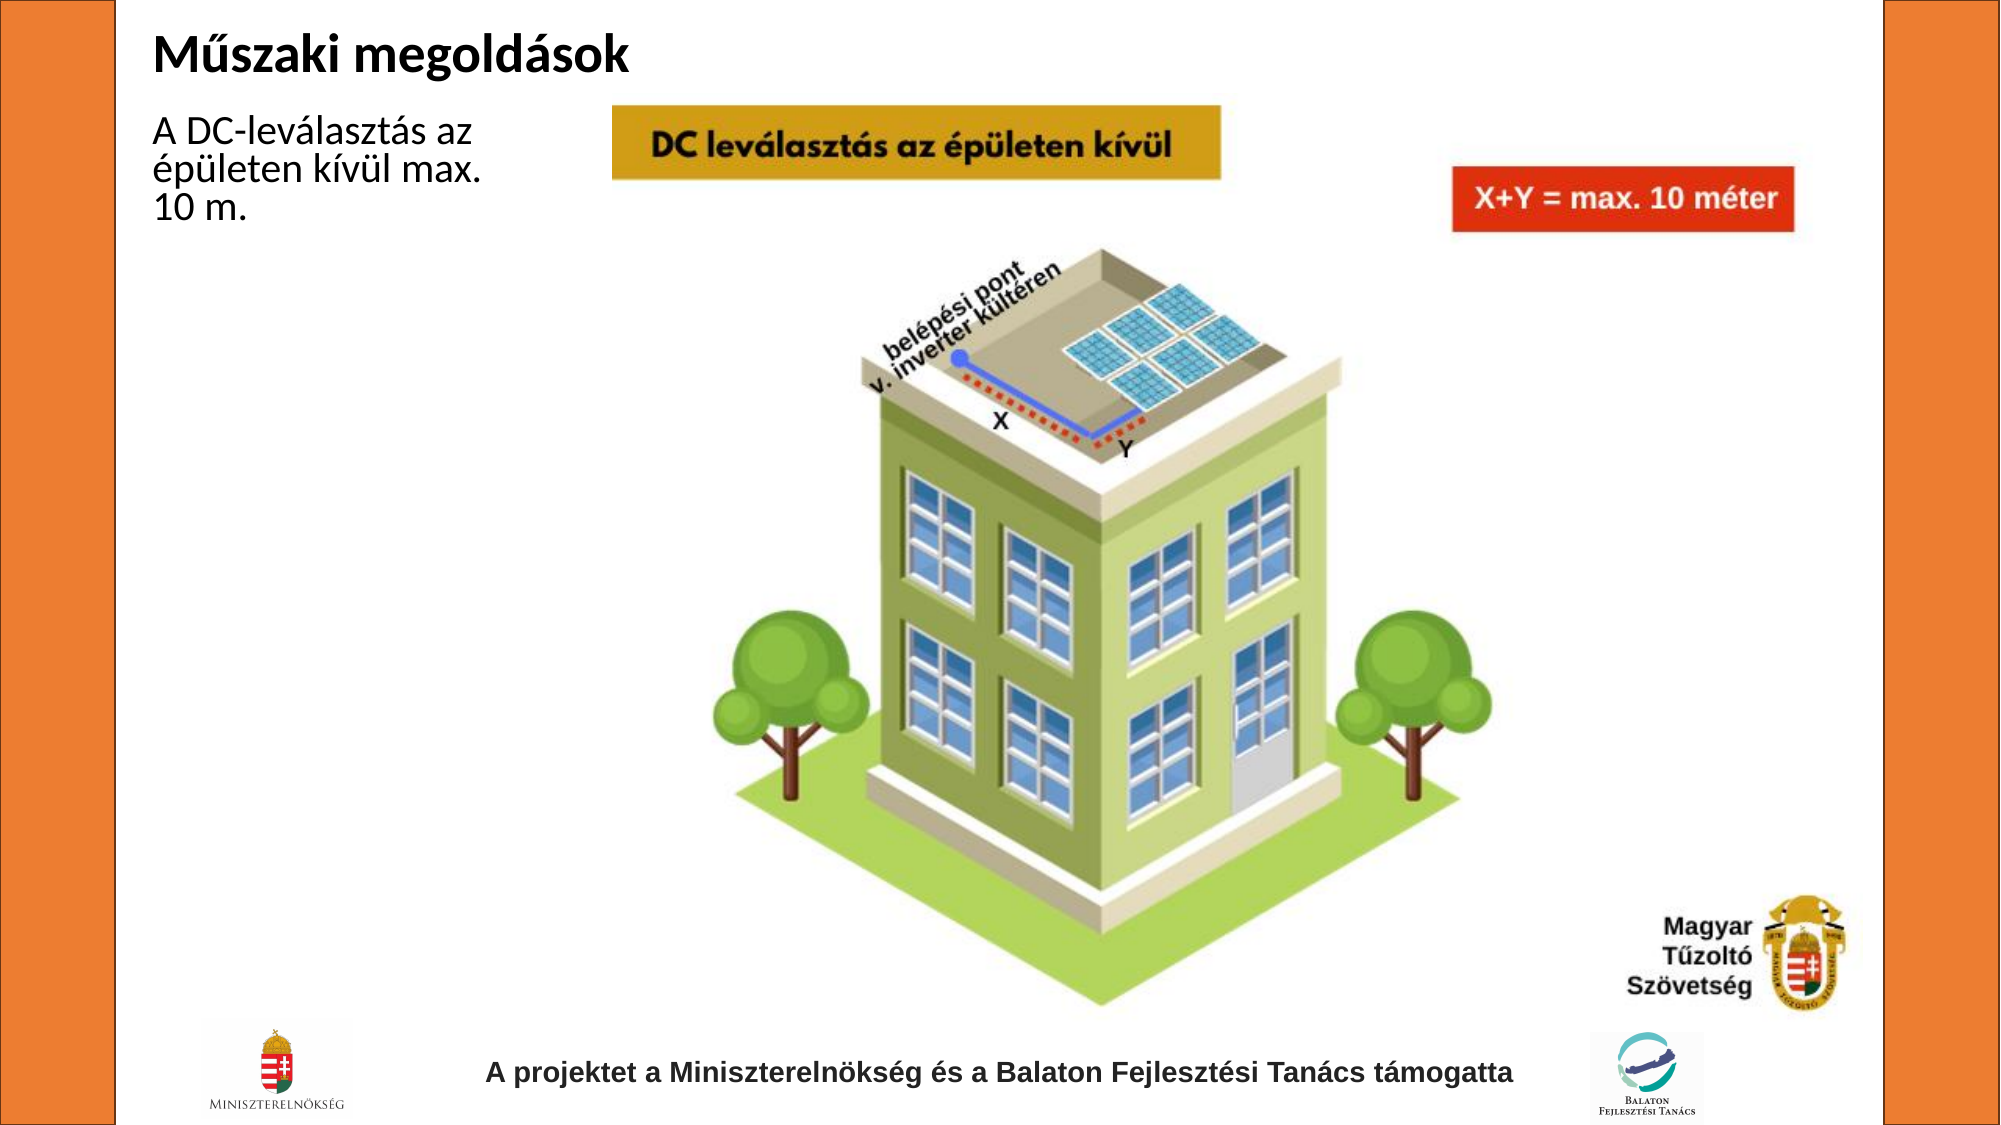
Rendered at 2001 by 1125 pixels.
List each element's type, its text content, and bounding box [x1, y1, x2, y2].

picture [201, 1018, 353, 1119]
text_box Műszaki megoldások [137, 24, 1174, 90]
picture [612, 93, 1863, 1125]
list A DC-leválasztás az épületen kívül max. 10 m. [137, 107, 548, 1014]
